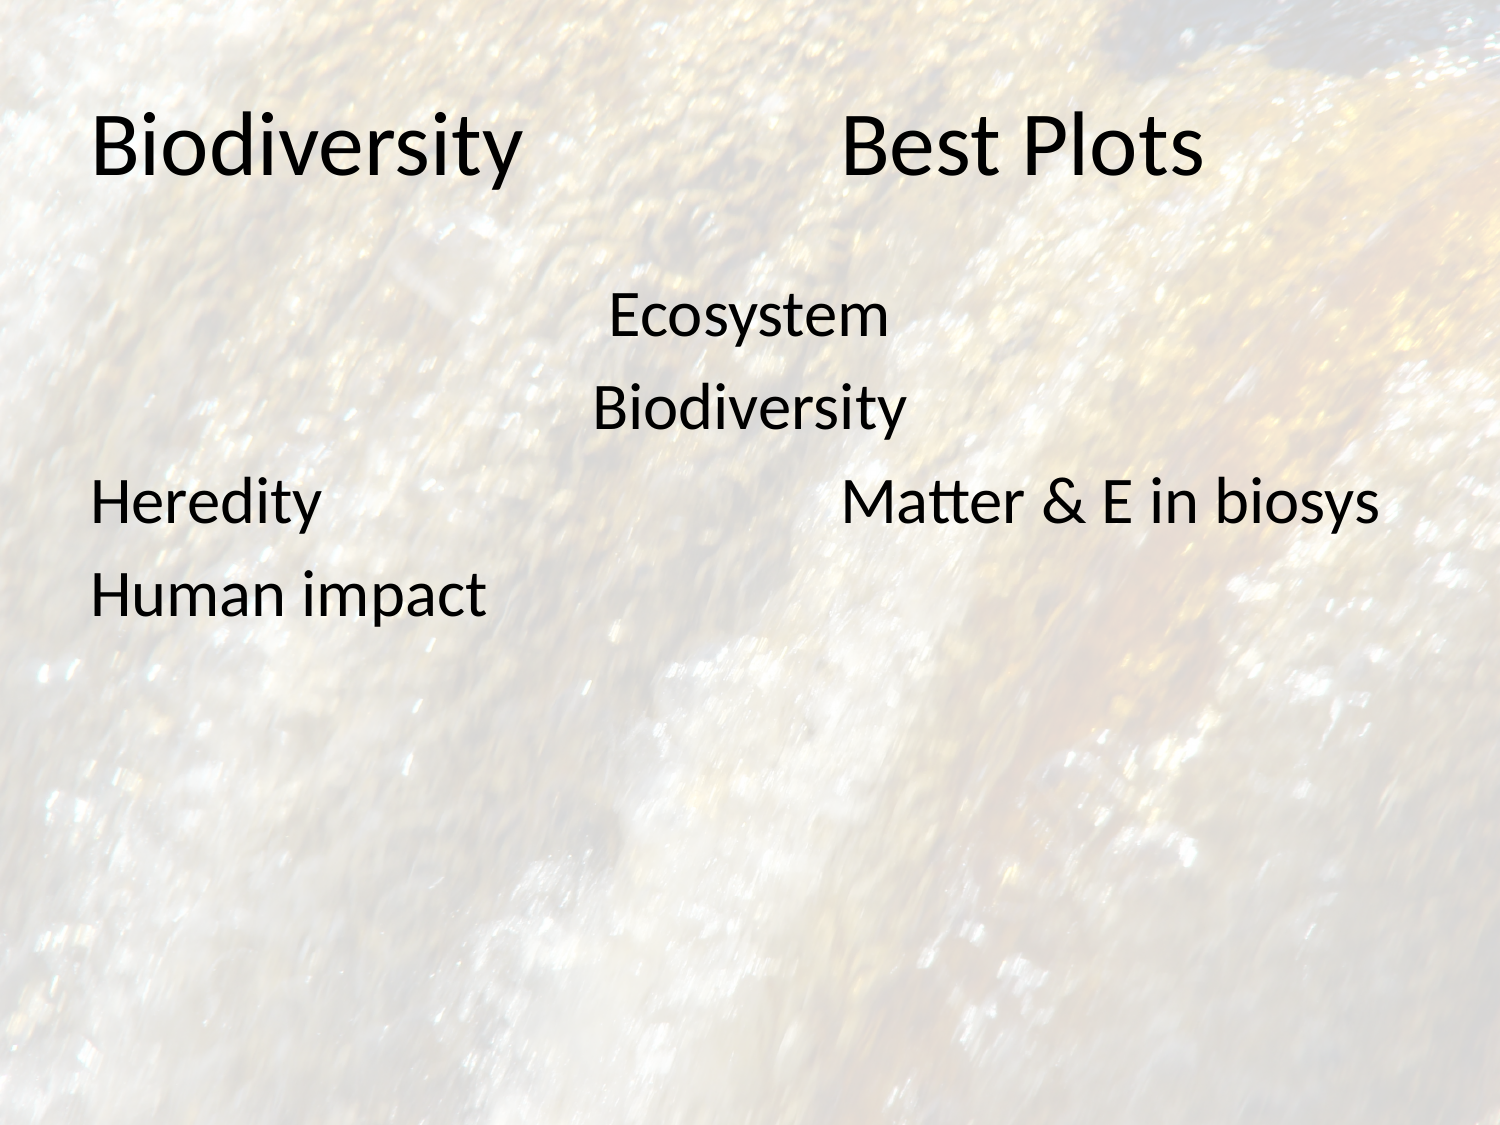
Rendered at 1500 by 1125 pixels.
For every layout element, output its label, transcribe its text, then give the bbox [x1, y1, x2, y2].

title Biodiversity Best Plots [75, 45, 1425, 233]
list Ecosystem Biodiversity Heredity Matter & E in biosys Human impact [75, 262, 1425, 1005]
